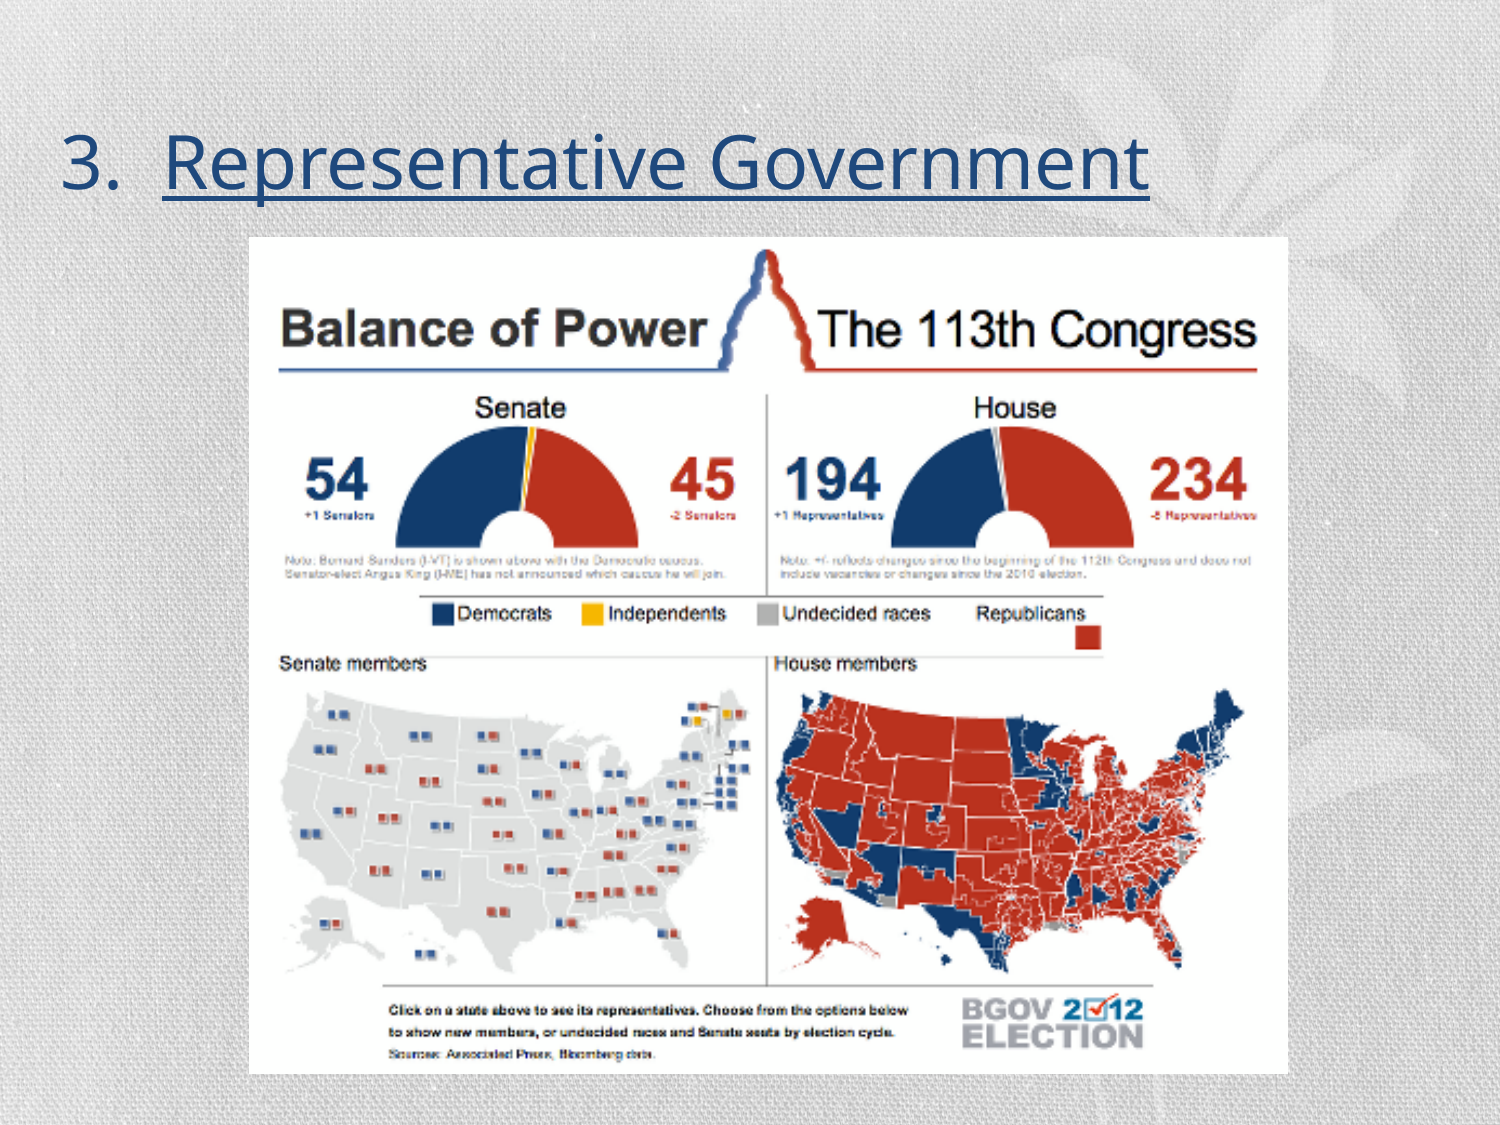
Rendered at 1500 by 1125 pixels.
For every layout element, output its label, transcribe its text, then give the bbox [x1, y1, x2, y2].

title 3. Representative Government [45, 37, 1455, 213]
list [249, 237, 1288, 1075]
